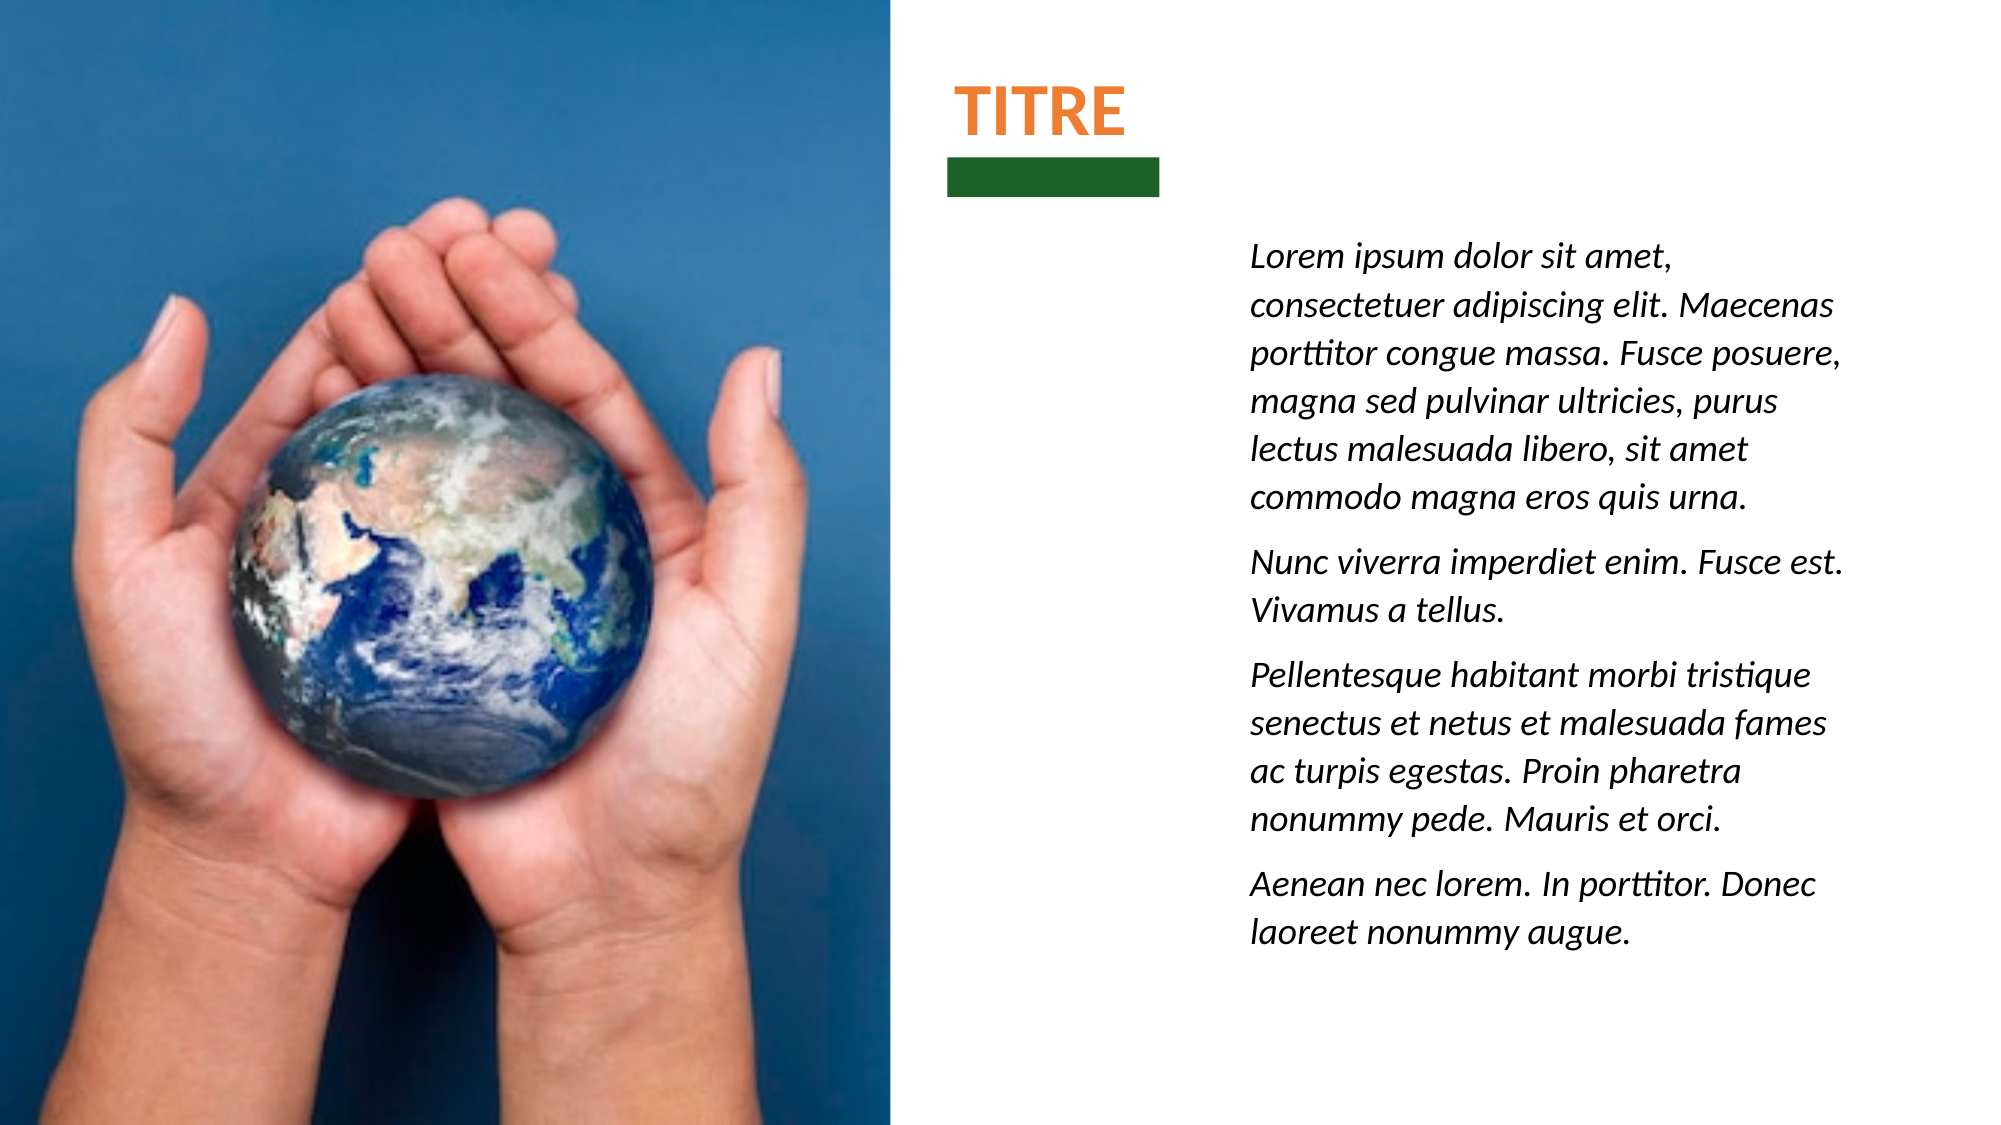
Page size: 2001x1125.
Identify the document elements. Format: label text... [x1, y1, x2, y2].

text_box TITRE [939, 53, 1379, 338]
picture [0, 0, 891, 1125]
text_box Lorem ipsum dolor sit amet, consectetuer adipiscing elit. Maecenas porttitor congue massa. Fusce posuere, magna sed pulvinar ultricies, purus lectus malesuada libero, sit amet commodo magna eros quis urna. Nunc viverra imperdiet enim. Fusce est. Vivamus a tellus. Pellentesque habitant morbi tristique senectus et netus et malesuada fames ac turpis egestas. Proin pharetra nonummy pede. Mauris et orci. Aenean nec lorem. In porttitor. Donec laoreet nonummy augue. [1235, 220, 1885, 1011]
